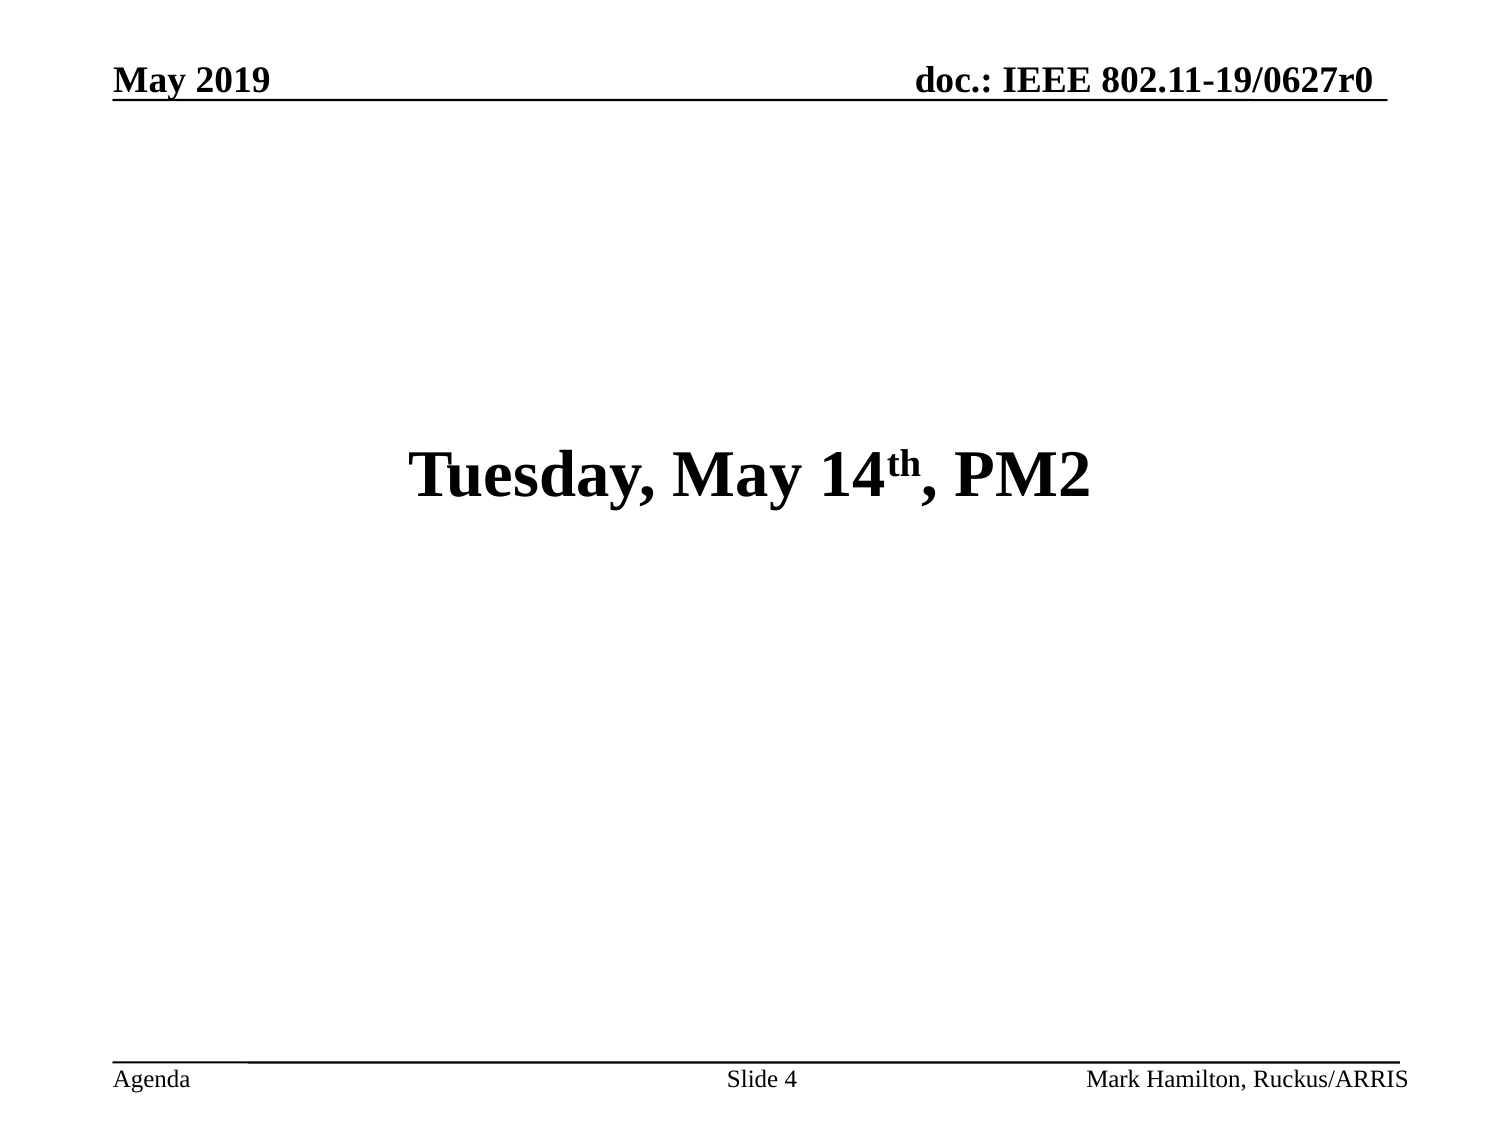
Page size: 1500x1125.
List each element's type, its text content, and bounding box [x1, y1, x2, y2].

title Tuesday, May 14th, PM2 [112, 349, 1388, 591]
